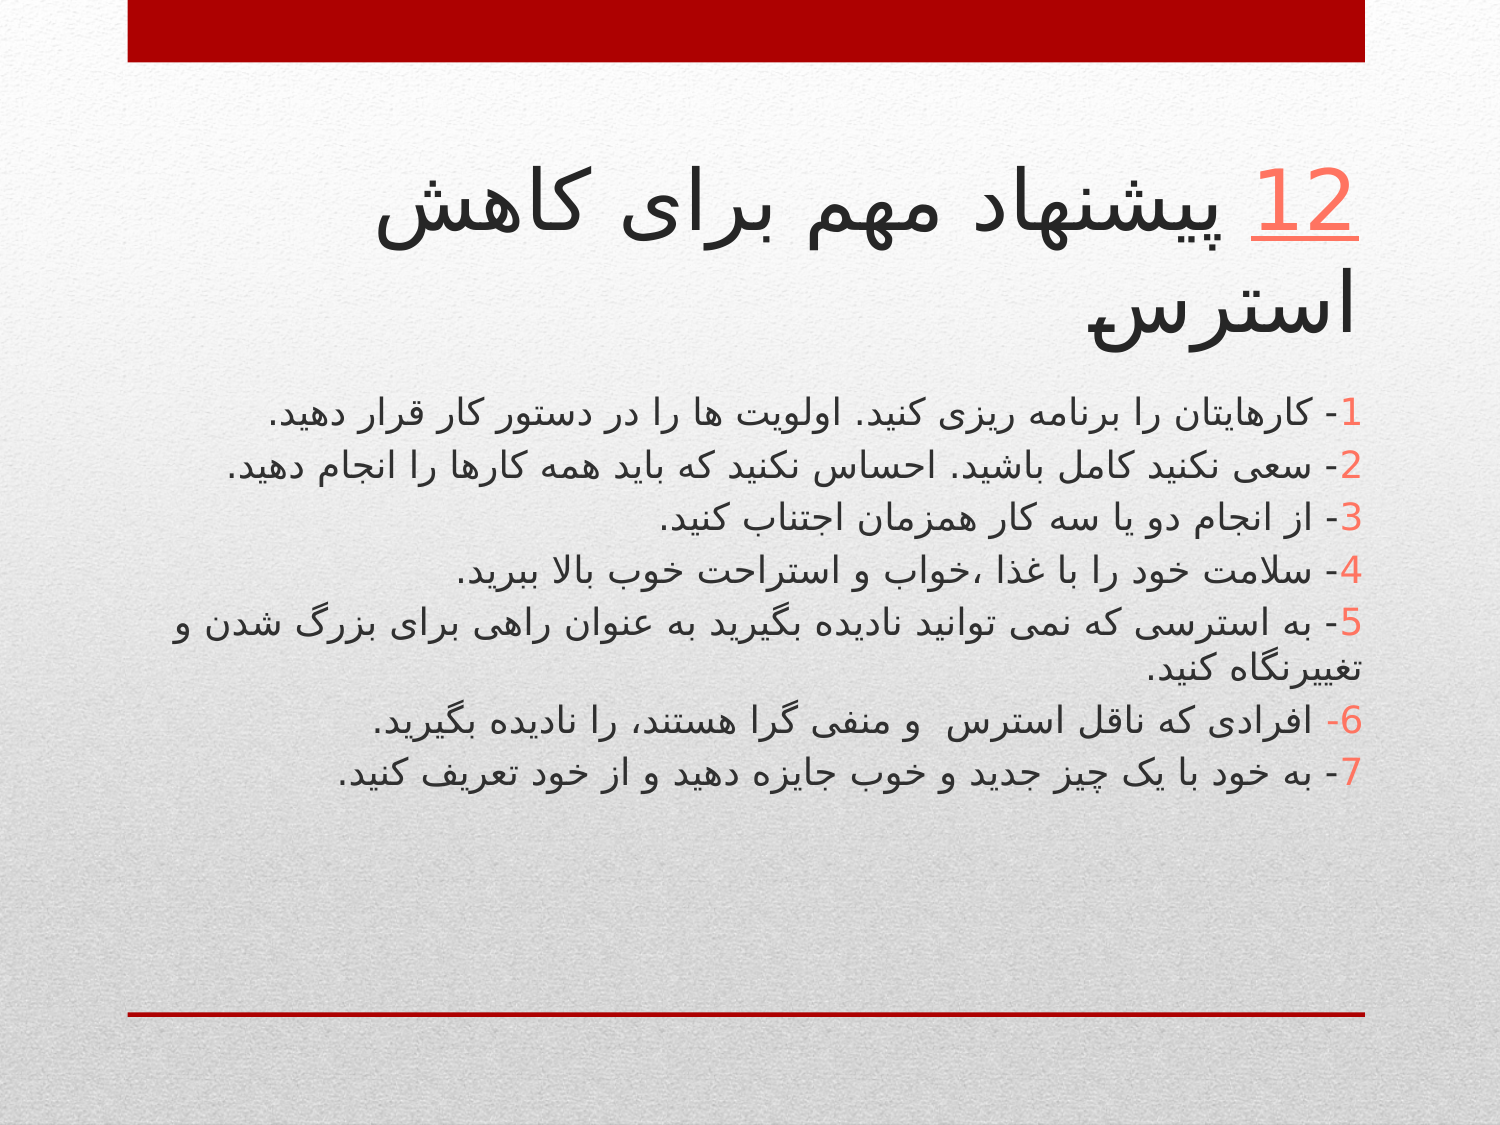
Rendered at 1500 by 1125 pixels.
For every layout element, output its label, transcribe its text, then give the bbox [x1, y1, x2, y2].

title 12 پیشنهاد مهم برای کاهش استرس [261, 159, 1374, 351]
list 1- کارهایتان را برنامه ریزی کنید. اولویت ها را در دستور کار قرار دهید. 2- سعی نکنید کامل باشید. احساس نکنید که باید همه کارها را انجام دهید. 3- از انجام دو یا سه کار همزمان اجتناب کنید. 4- سلامت خود را با غذا ،خواب و استراحت خوب بالا ببرید. 5- به استرسی که نمی توانید نادیده بگیرید به عنوان راهی برای بزرگ شدن و تغییرنگاه کنید. 6- افرادی که ناقل استرس و منفی گرا هستند، را نادیده بگیرید. 7- به خود با یک چیز جدید و خوب جایزه دهید و از خود تعریف کنید. [140, 351, 1379, 830]
